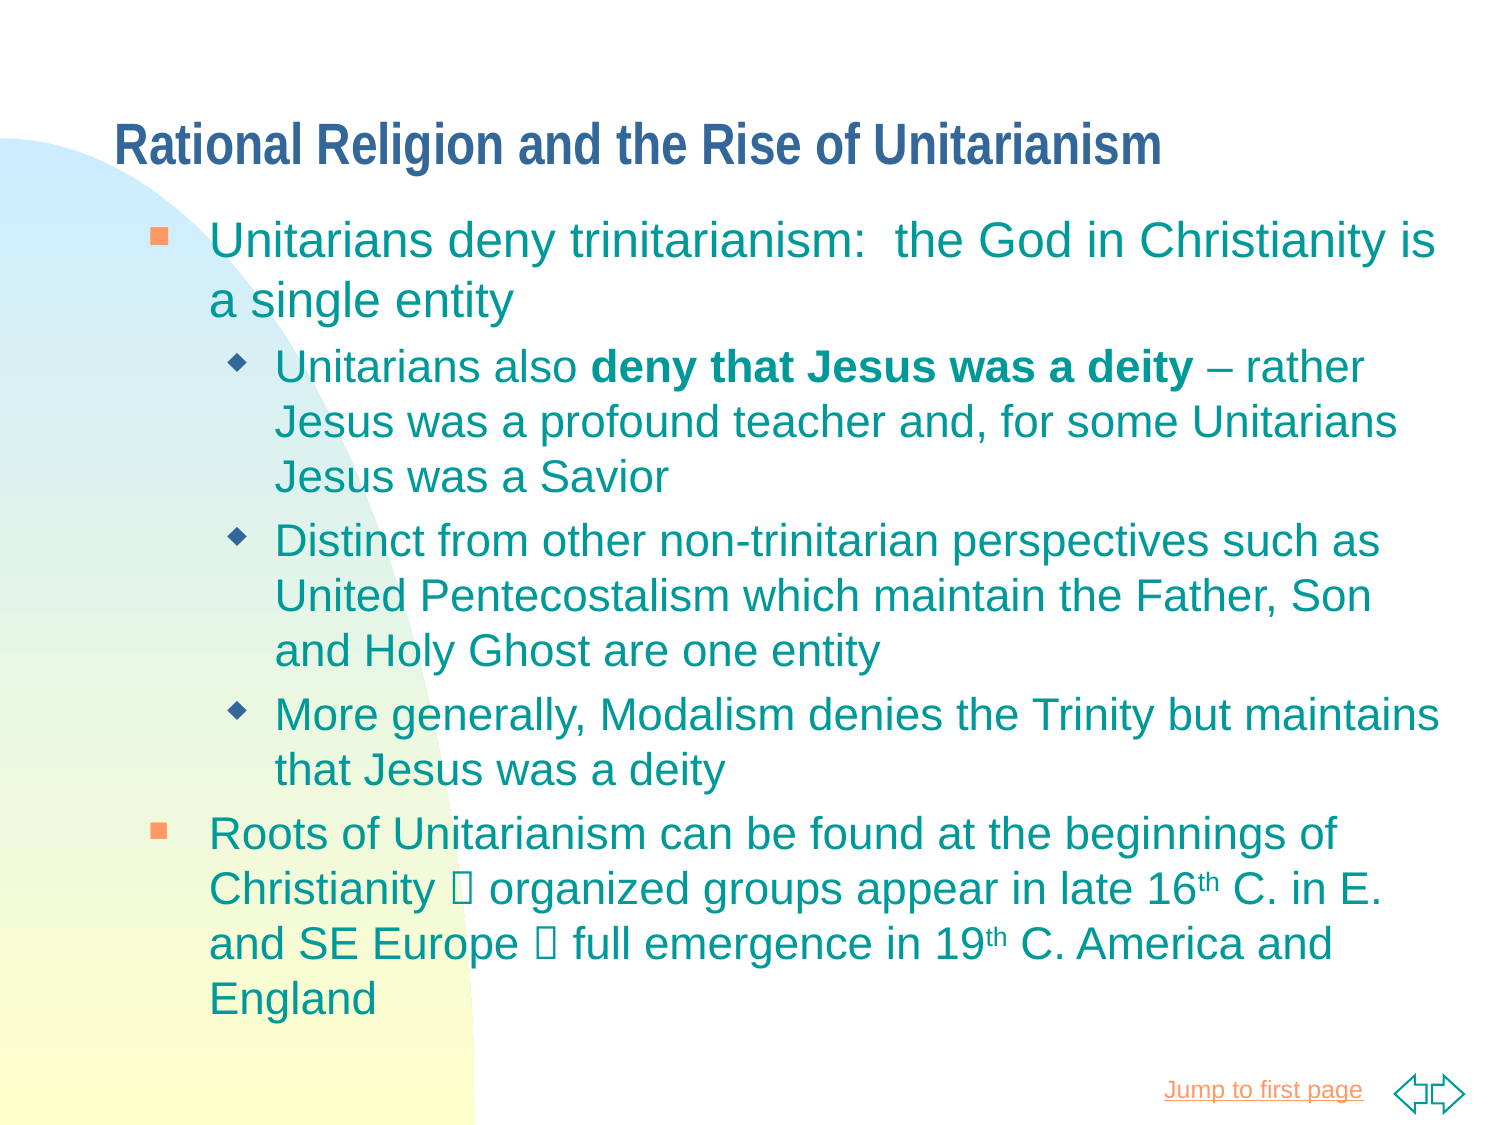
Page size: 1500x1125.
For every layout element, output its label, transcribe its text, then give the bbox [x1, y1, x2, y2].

title Rational Religion and the Rise of Unitarianism [99, 99, 1463, 201]
list Unitarians deny trinitarianism: the God in Christianity is a single entity Unitarians also deny that Jesus was a deity – rather Jesus was a profound teacher and, for some Unitarians Jesus was a Savior Distinct from other non-trinitarian perspectives such as United Pentecostalism which maintain the Father, Son and Holy Ghost are one entity More generally, Modalism denies the Trinity but maintains that Jesus was a deity Roots of Unitarianism can be found at the beginnings of Christianity  organized groups appear in late 16th C. in E. and SE Europe  full emergence in 19th C. America and England [137, 199, 1463, 1051]
